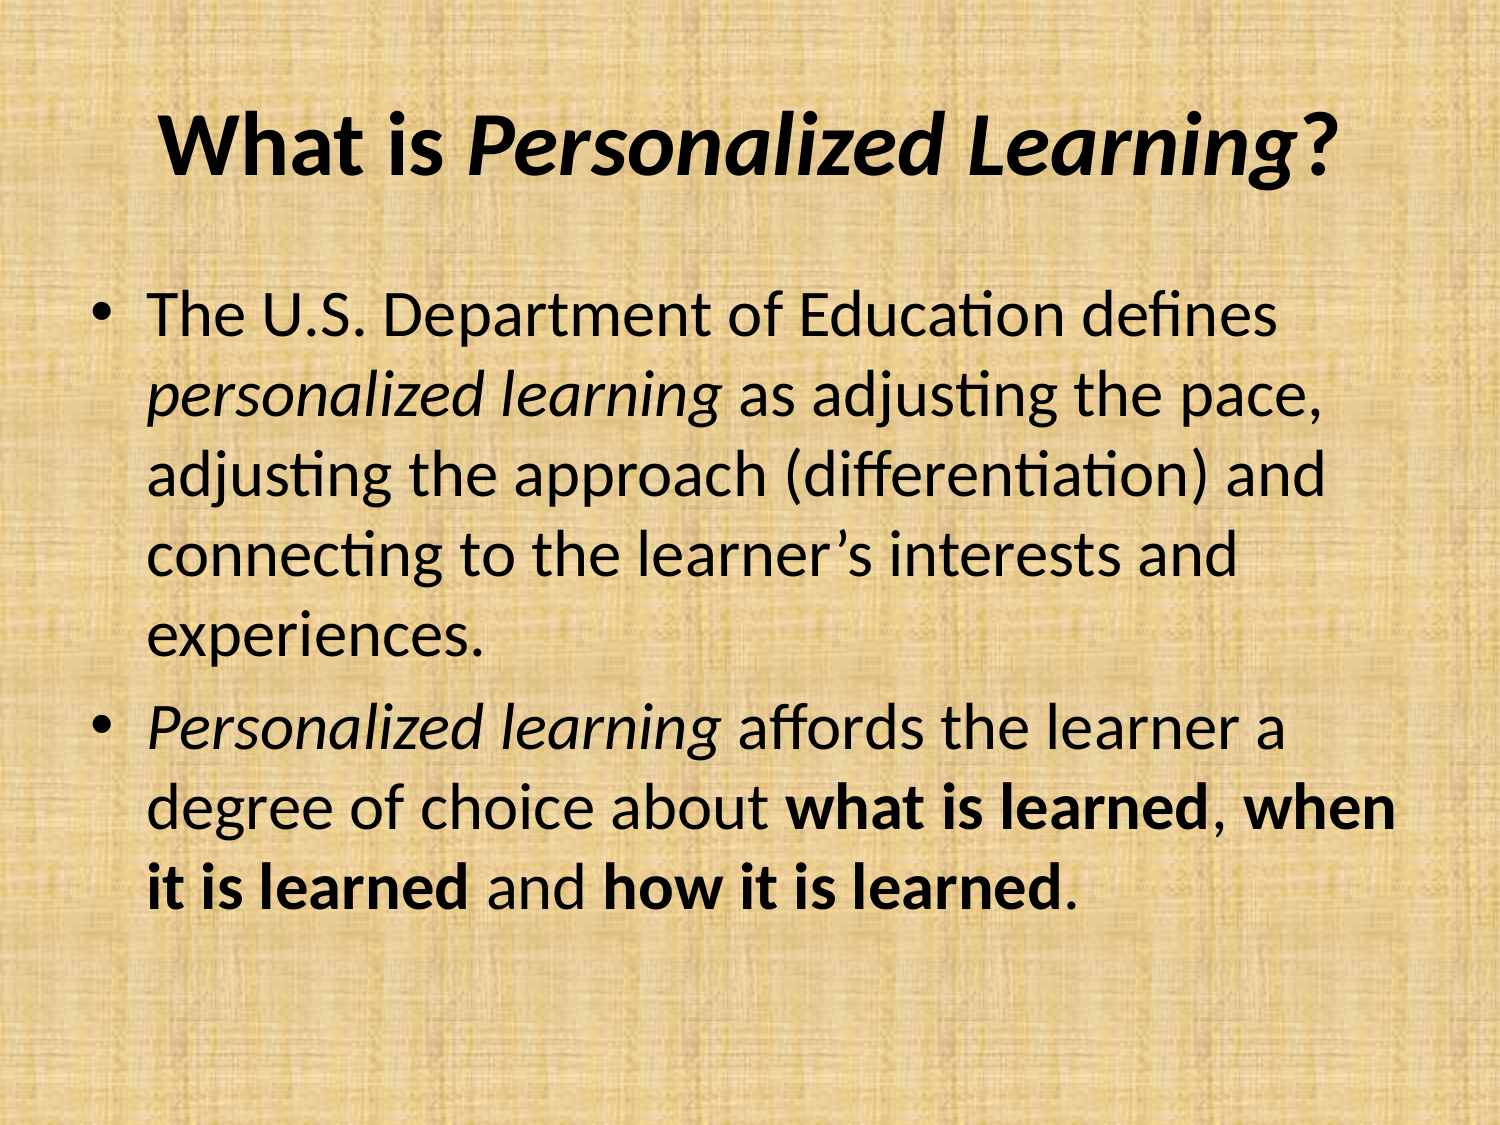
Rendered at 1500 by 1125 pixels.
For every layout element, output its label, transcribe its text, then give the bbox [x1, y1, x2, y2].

title What is Personalized Learning? [75, 45, 1425, 233]
list The U.S. Department of Education defines personalized learning as adjusting the pace, adjusting the approach (differentiation) and connecting to the learner’s interests and experiences. Personalized learning affords the learner a degree of choice about what is learned, when it is learned and how it is learned. [75, 262, 1425, 1005]
picture [0, 0, 1500, 1125]
